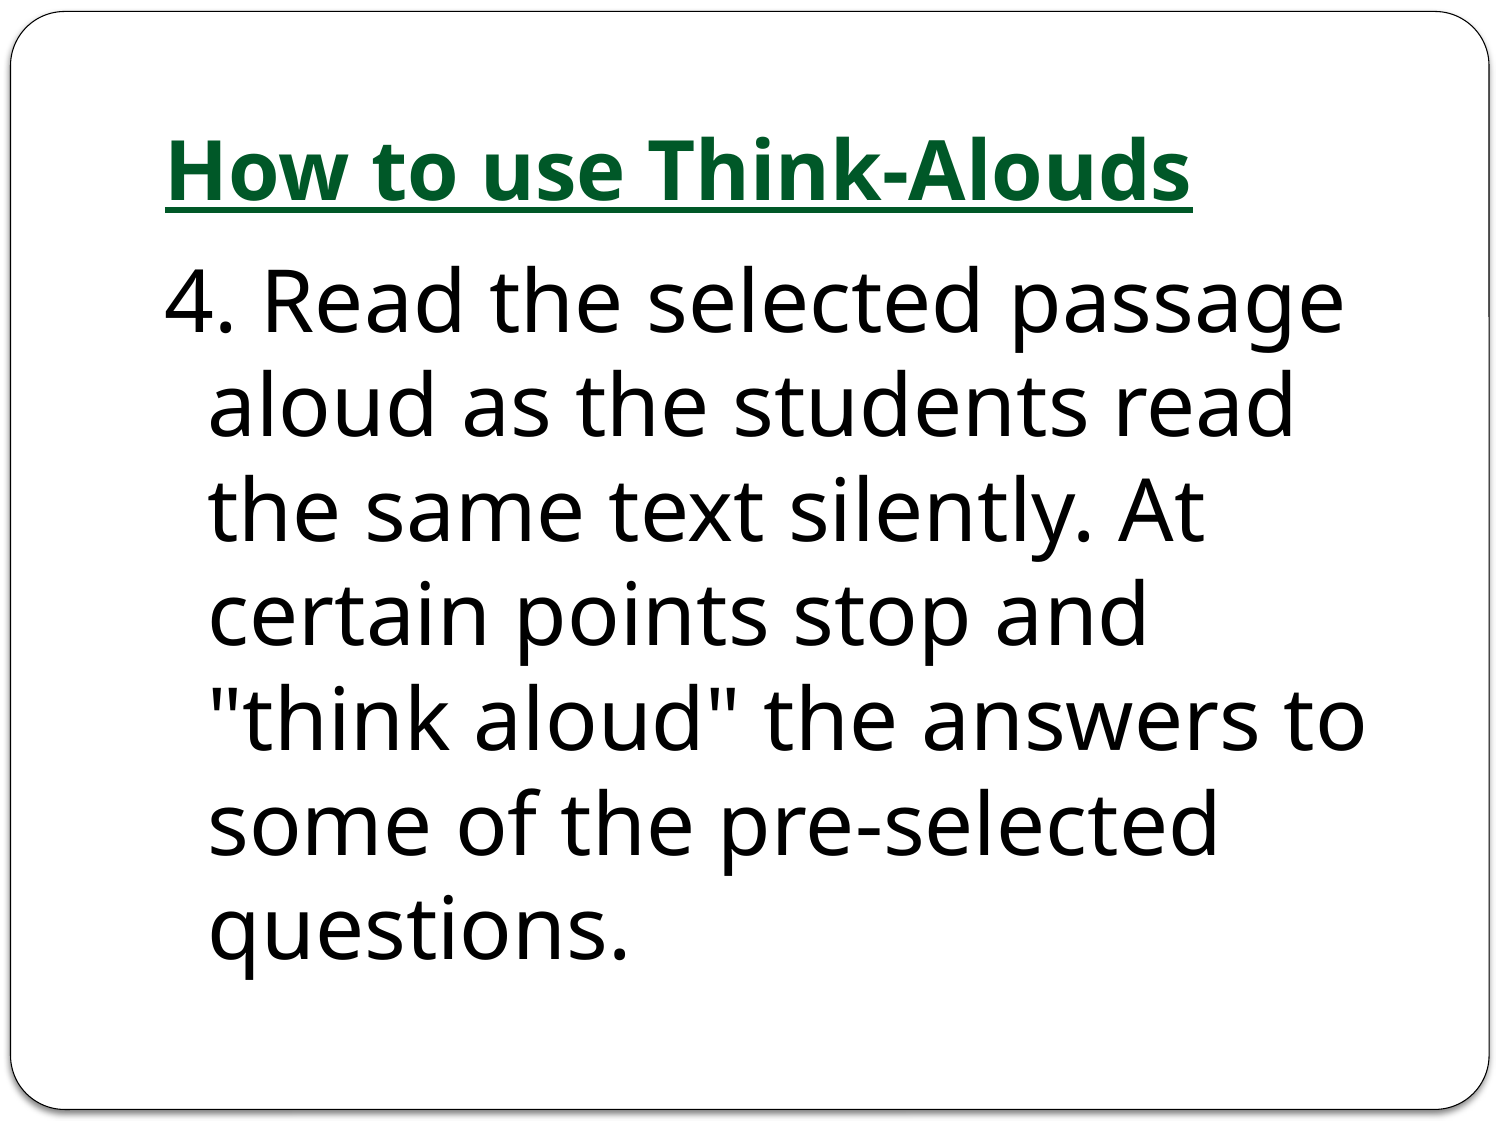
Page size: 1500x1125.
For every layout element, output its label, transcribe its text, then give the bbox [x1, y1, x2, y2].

title How to use Think-Alouds [150, 45, 1425, 233]
list 4. Read the selected passage aloud as the students read the same text silently. At certain points stop and "think aloud" the answers to some of the pre-selected questions. [150, 237, 1425, 988]
